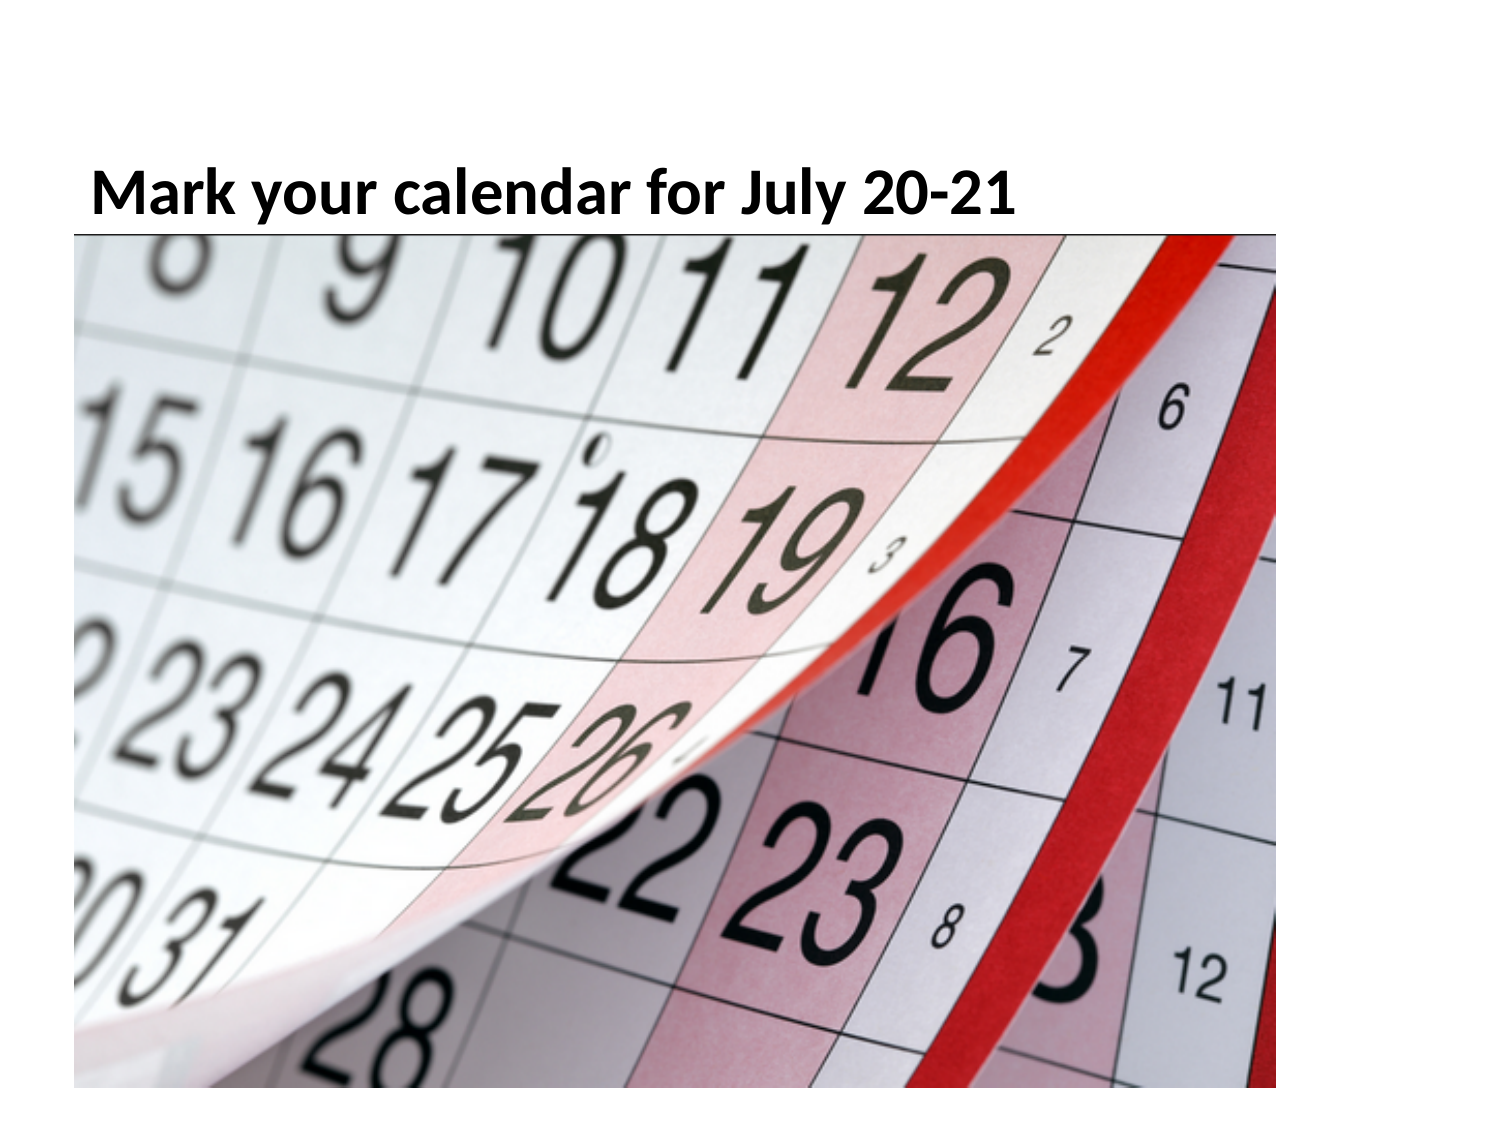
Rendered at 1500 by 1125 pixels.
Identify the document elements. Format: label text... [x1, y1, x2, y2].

title Mark your calendar for July 20-21 [75, 44, 1208, 232]
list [74, 234, 1276, 1088]
